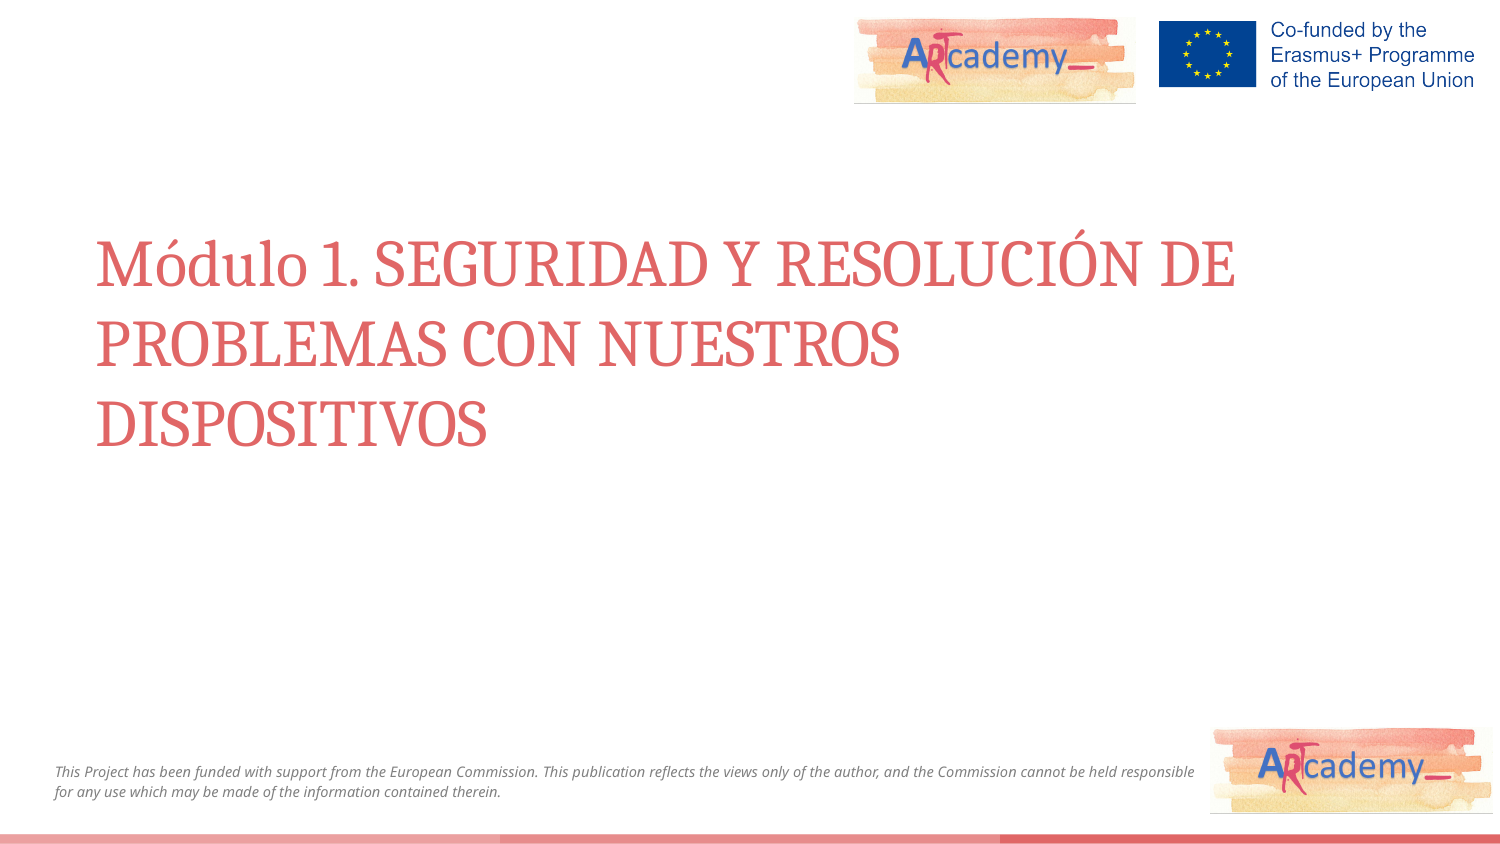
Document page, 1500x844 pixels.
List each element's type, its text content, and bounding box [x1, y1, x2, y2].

title Módulo 1. SEGURIDAD Y RESOLUCIÓN DE PROBLEMAS CON NUESTROS DISPOSITIVOS [80, 204, 1269, 465]
picture [854, 0, 1137, 134]
picture [1158, 21, 1474, 91]
text_box This Project has been funded with support from the European Commission. This publication reflects the views only of the author, and the Commission cannot be held responsible for any use which may be made of the information contained therein. [39, 754, 1205, 799]
picture [1210, 709, 1493, 844]
